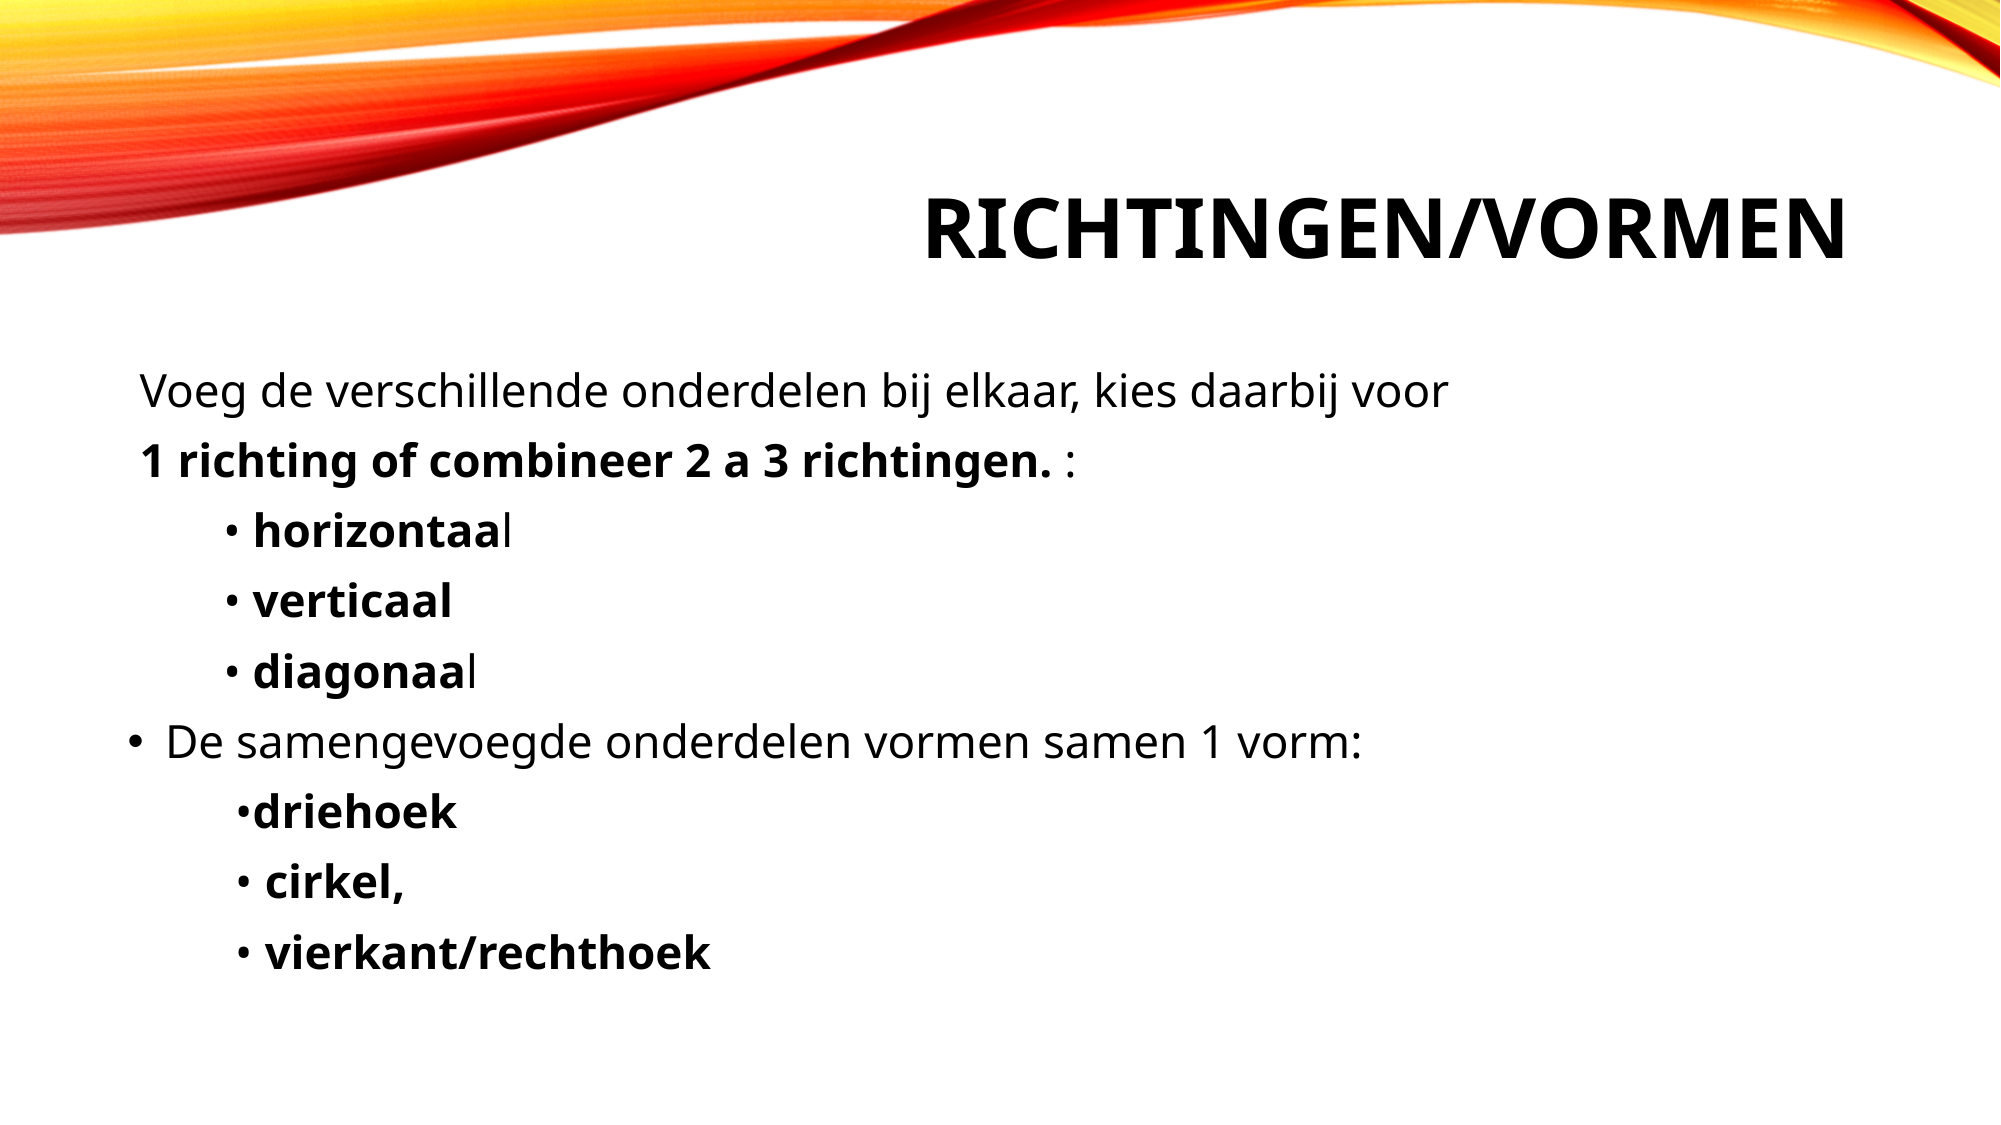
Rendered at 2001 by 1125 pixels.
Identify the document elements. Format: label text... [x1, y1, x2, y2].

title Richtingen/vormen [474, 125, 1888, 338]
picture [0, 0, 2000, 237]
list Voeg de verschillende onderdelen bij elkaar, kies daarbij voor 1 richting of combineer 2 a 3 richtingen. : • horizontaal • verticaal • diagonaal De samengevoegde onderdelen vormen samen 1 vorm: •driehoek • cirkel, • vierkant/rechthoek [112, 360, 1888, 1021]
